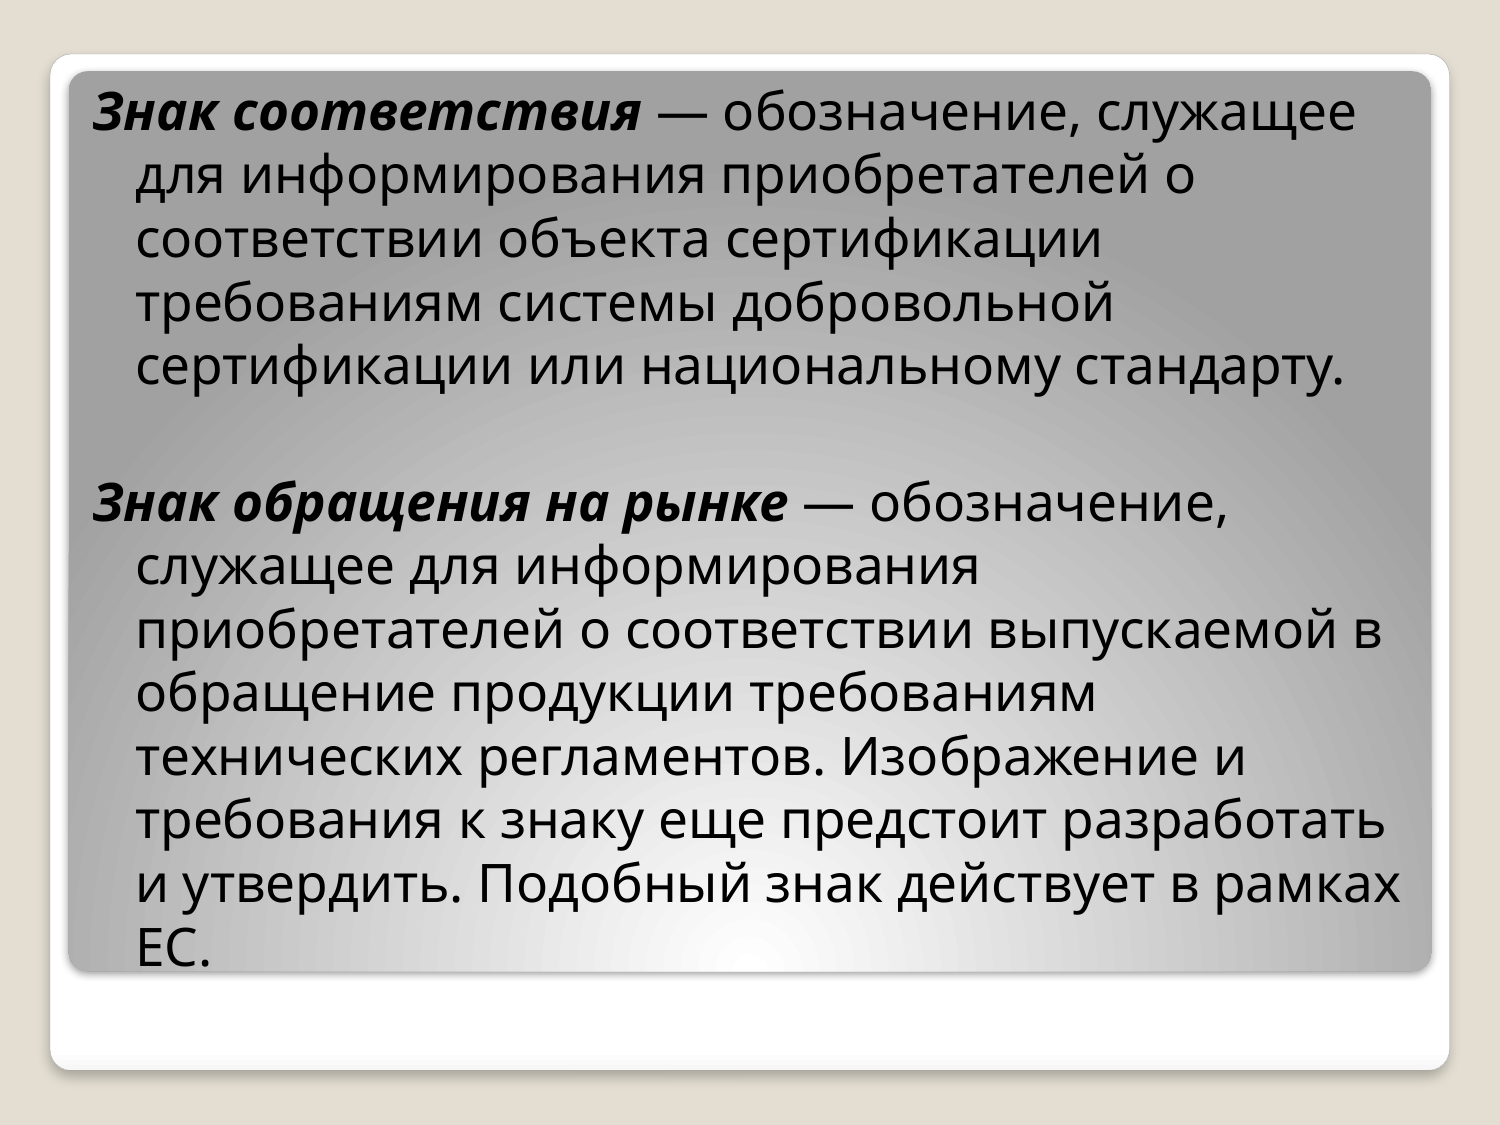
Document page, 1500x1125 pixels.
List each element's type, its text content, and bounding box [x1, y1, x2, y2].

list Знак соответствия — обозначение, служащее для информирования приобретателей о соответствии объекта сертификации требованиям системы добровольной сертификации или национальному стандарту. Знак обращения на рынке — обозначение, служащее для информирования приобретателей о соответствии выпускаемой в обращение продукции требованиям технических регламентов. Изображение и требования к знаку еще предстоит разработать и утвердить. Подобный знак действует в рамках ЕС. [62, 62, 1418, 988]
